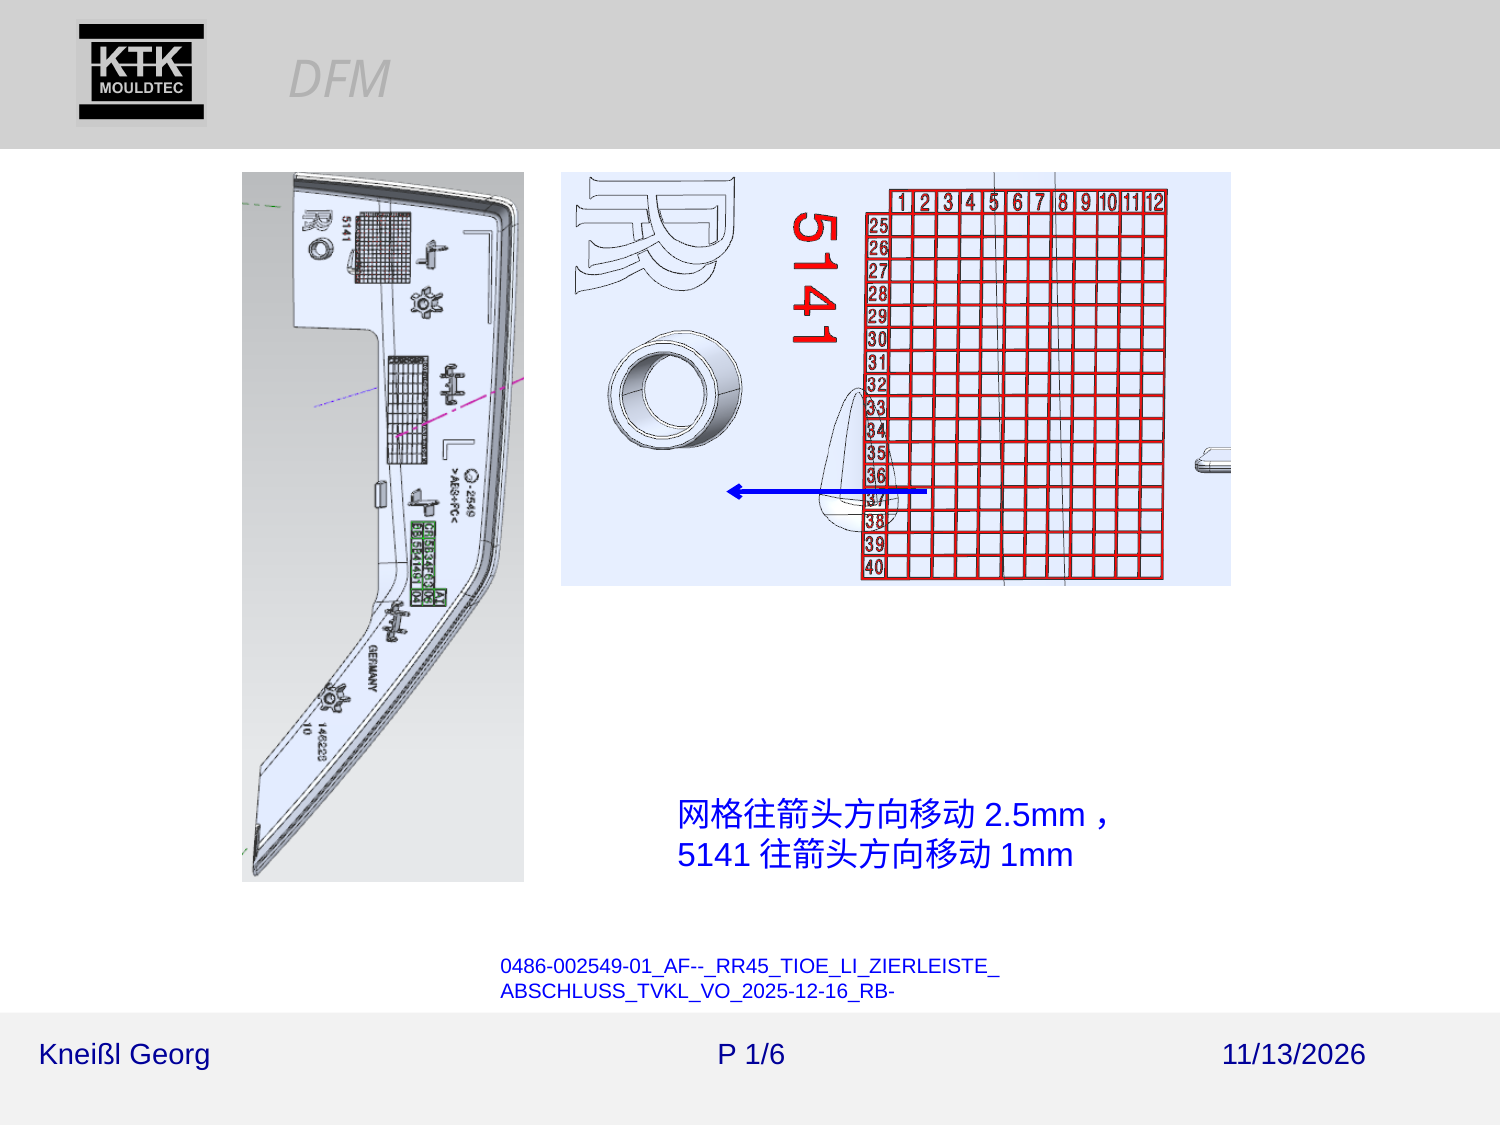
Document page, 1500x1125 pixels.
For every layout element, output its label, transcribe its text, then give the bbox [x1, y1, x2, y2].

footer P 1/6 [513, 1027, 989, 1106]
picture [560, 172, 1231, 587]
text_box 网格往箭头方向移动2.5mm， 5141往箭头方向移动1mm [662, 785, 1143, 880]
picture [241, 172, 524, 882]
text_box 0486-002549-01_AF--_RR45_TIOE_LI_ZIERLEISTE_ ABSCHLUSS_TVKL_VO_2025-12-16_RB- [485, 945, 1015, 1011]
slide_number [1118, 1027, 1470, 1106]
